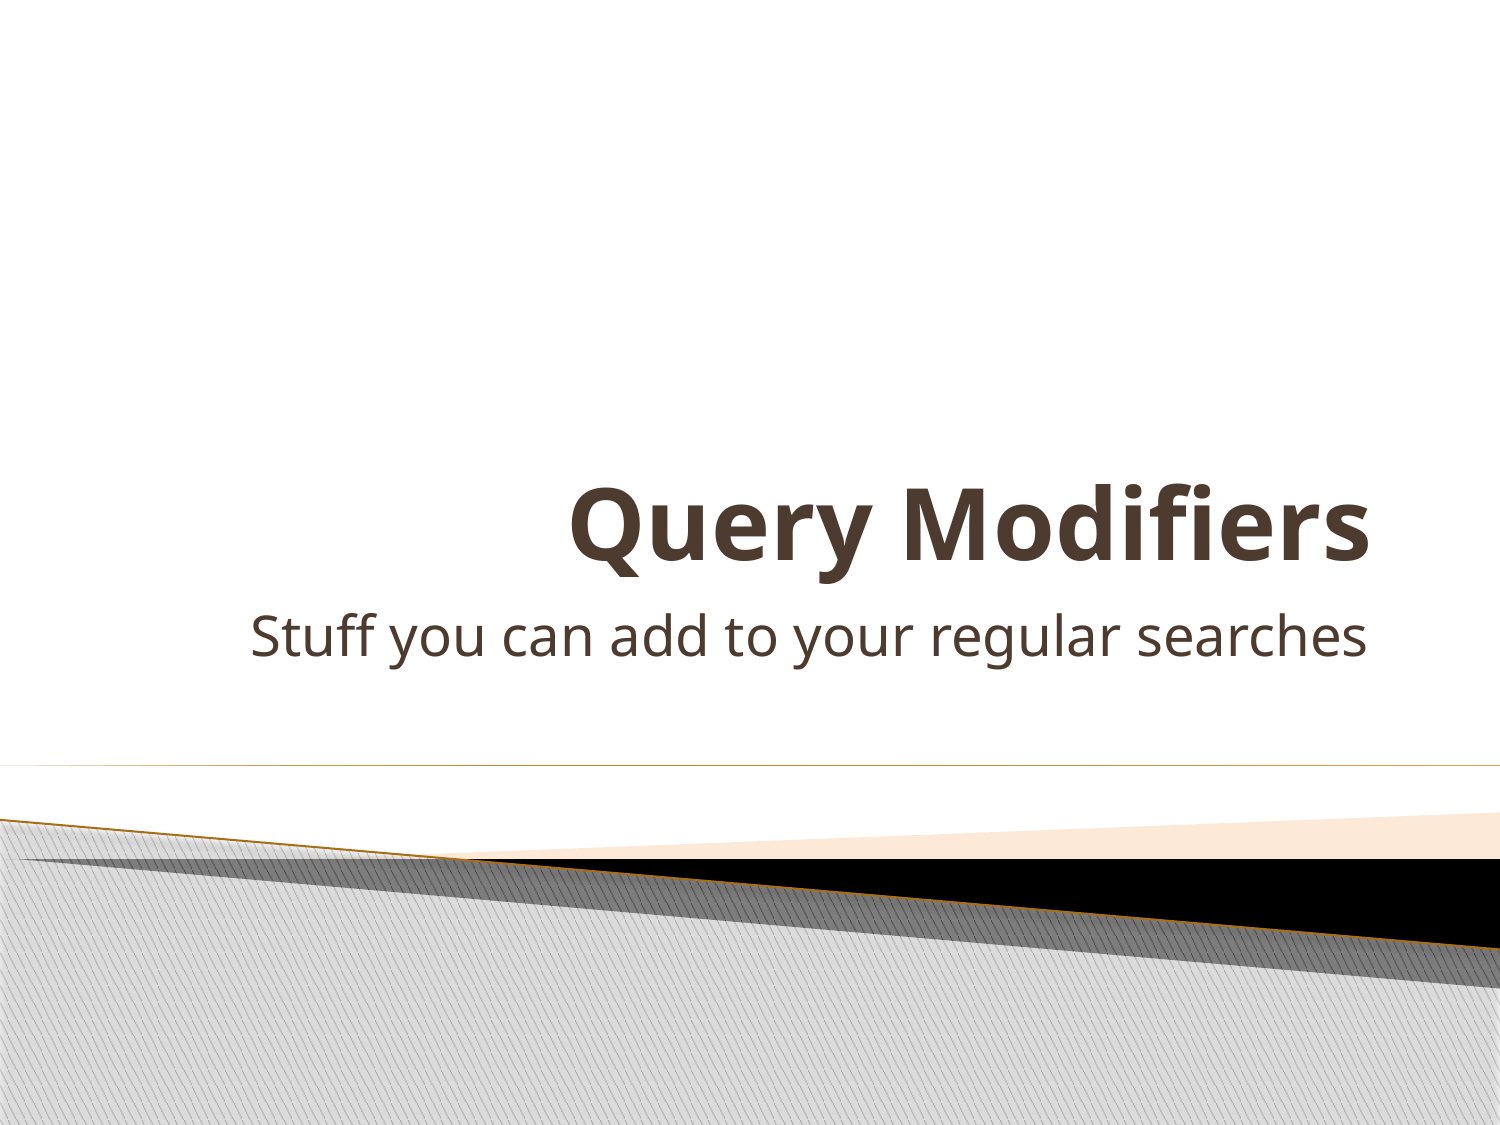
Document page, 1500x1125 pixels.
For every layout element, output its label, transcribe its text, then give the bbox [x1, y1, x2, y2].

title Query Modifiers [112, 287, 1388, 588]
subtitle Stuff you can add to your regular searches [112, 592, 1388, 790]
picture [5, 859, 1500, 989]
